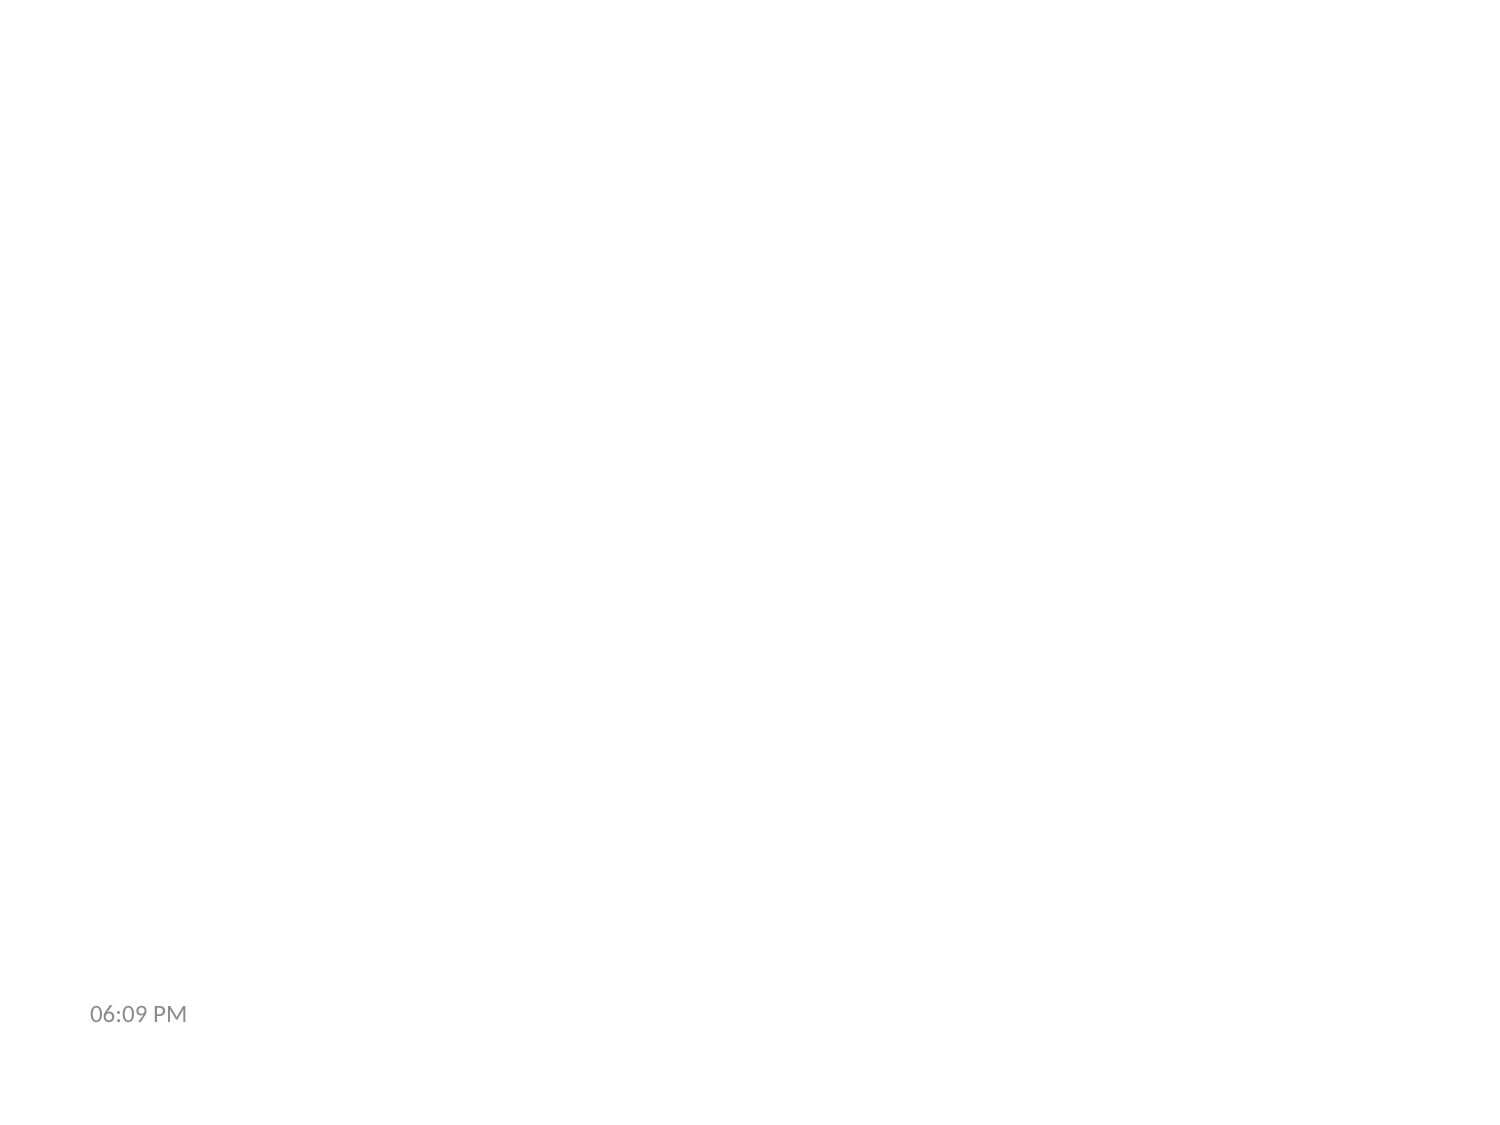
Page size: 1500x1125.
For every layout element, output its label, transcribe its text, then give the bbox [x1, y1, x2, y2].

text_box 3:35 PM [75, 982, 425, 1043]
